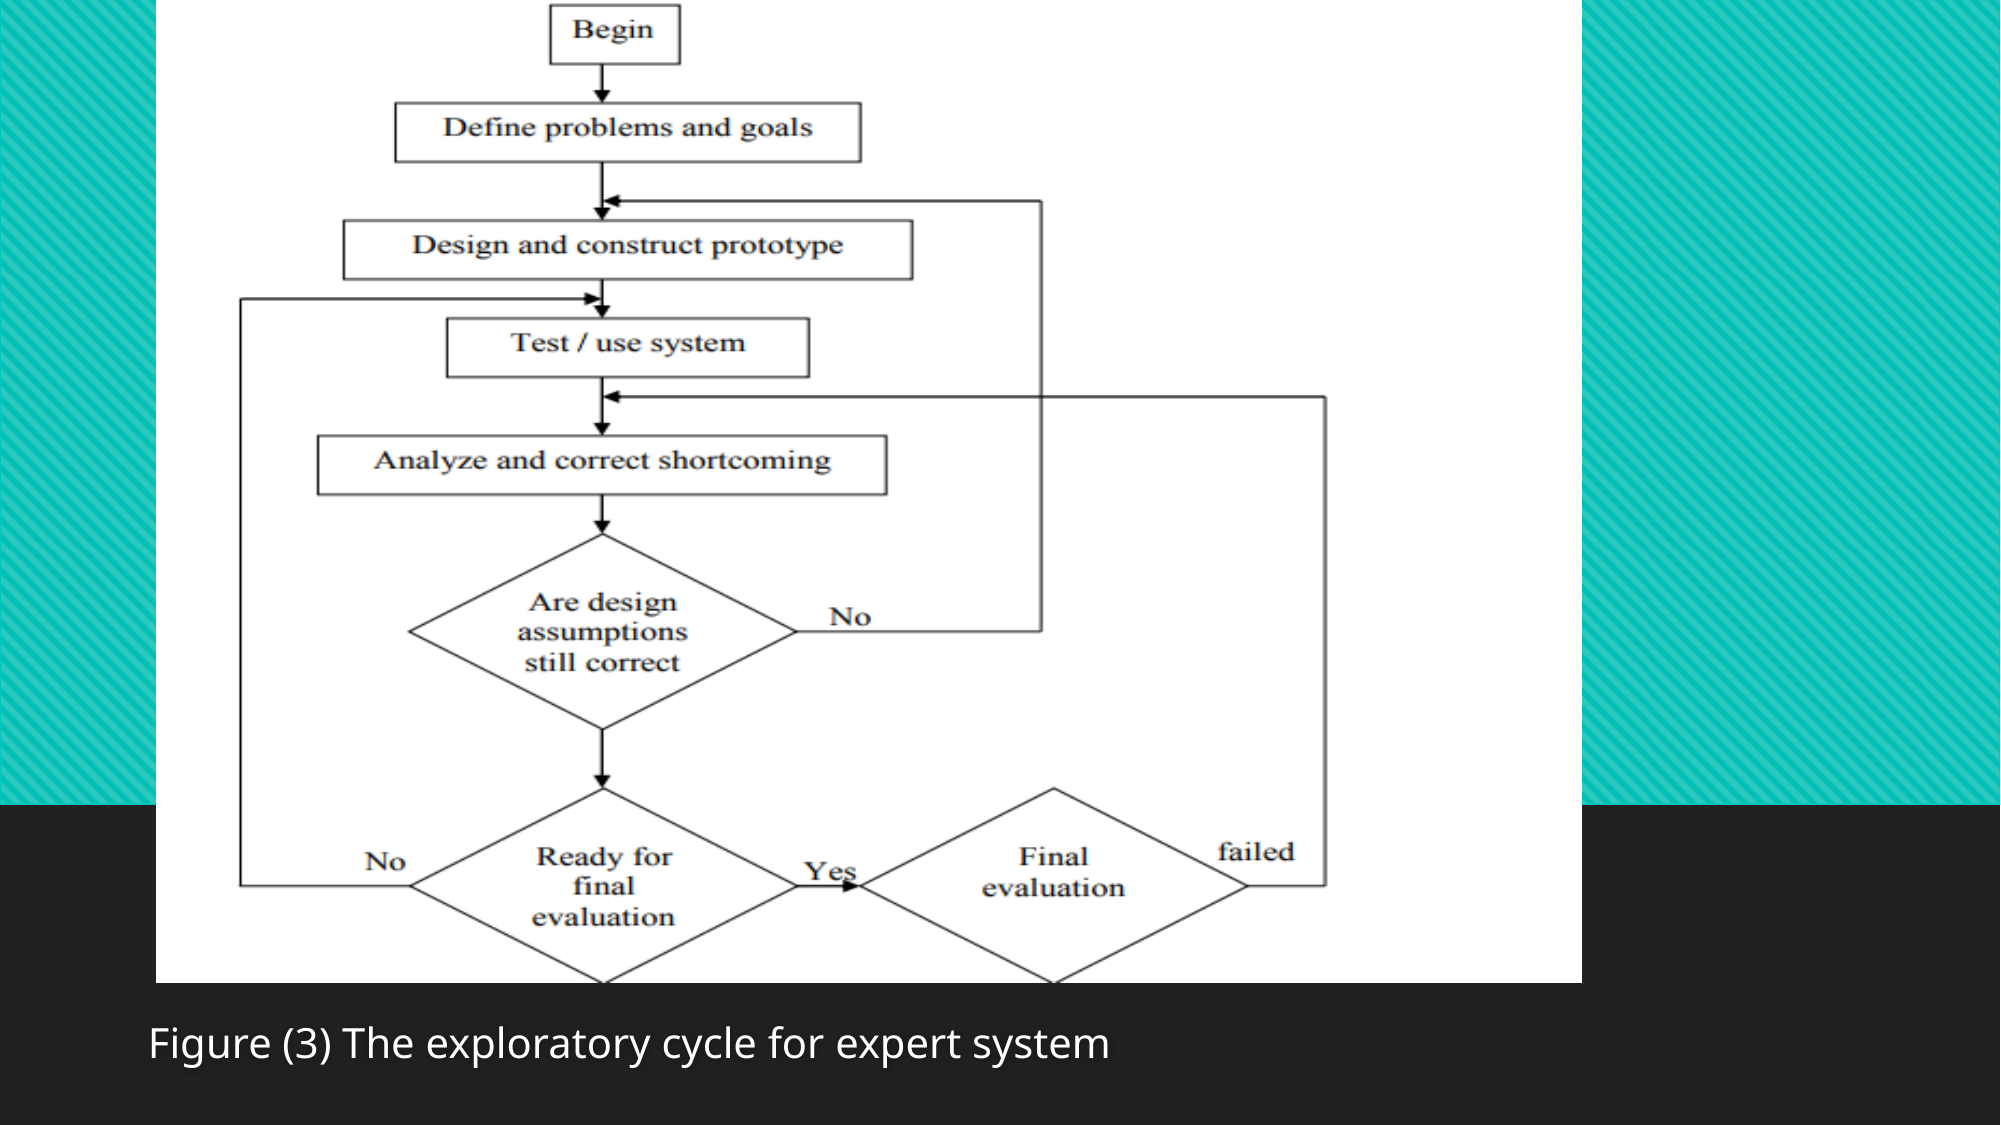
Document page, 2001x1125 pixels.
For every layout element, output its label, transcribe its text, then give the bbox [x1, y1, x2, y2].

subtitle Figure (3) The exploratory cycle for expert system [132, 1009, 1868, 1109]
picture [155, 0, 1582, 984]
